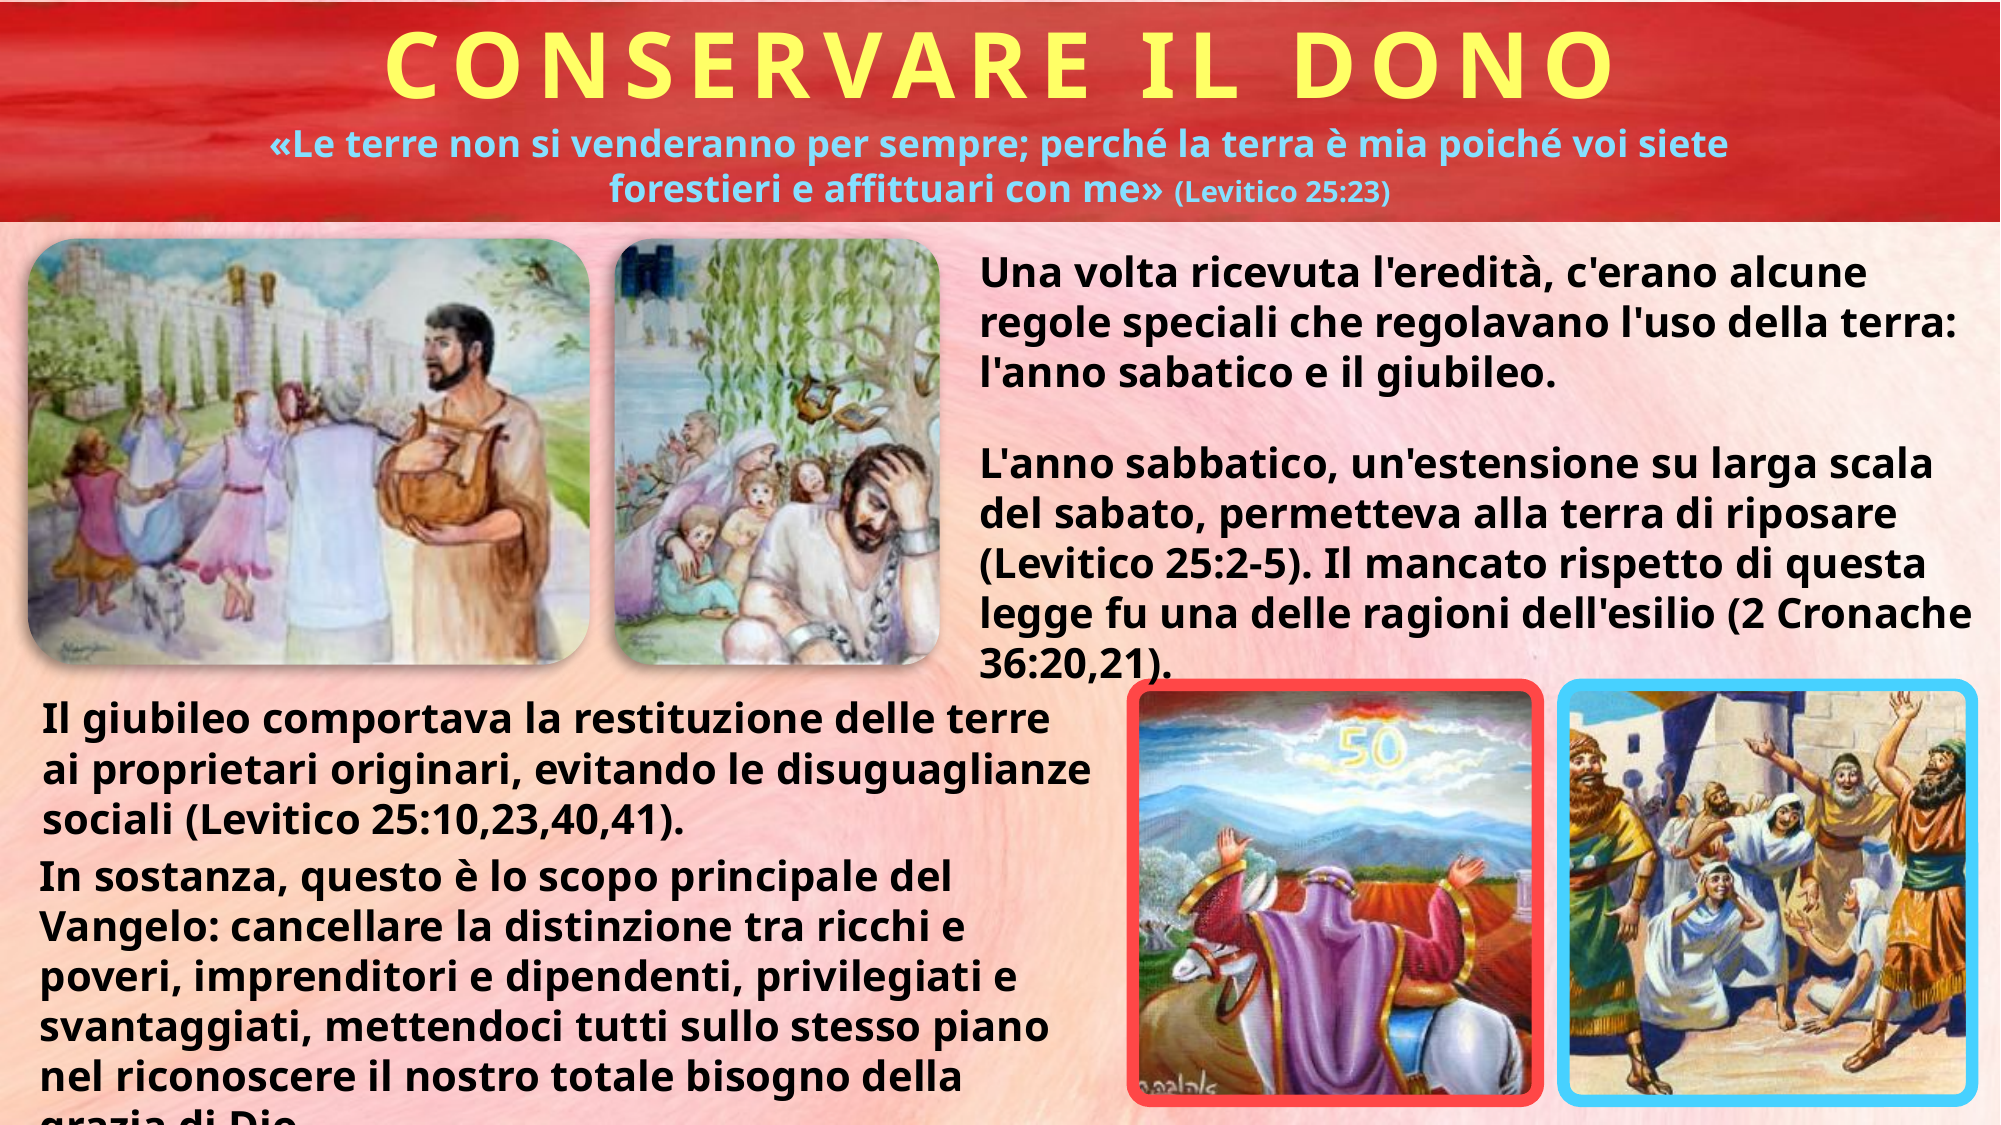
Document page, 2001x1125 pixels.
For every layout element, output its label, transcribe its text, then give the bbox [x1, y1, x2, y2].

picture [0, 1, 2000, 223]
text_box Una volta ricevuta l'eredità, c'erano alcune regole speciali che regolavano l'uso della terra: l'anno sabatico e il giubileo. [964, 238, 2000, 404]
picture [614, 238, 941, 666]
picture [1132, 684, 1539, 1102]
picture [1562, 684, 1973, 1102]
picture [27, 238, 591, 666]
text_box Il giubileo comportava la restituzione delle terre ai proprietari originari, evitando le disuguaglianze sociali (Levitico 25:10,23,40,41). [27, 684, 1113, 842]
text_box L'anno sabbatico, un'estensione su larga scala del sabato, permetteva alla terra di riposare (Levitico 25:2-5). Il mancato rispetto di questa legge fu una delle ragioni dell'esilio (2 Cronache 36:20,21). [964, 429, 2000, 695]
text_box In sostanza, questo è lo scopo principale del Vangelo: cancellare la distinzione tra ricchi e poveri, imprenditori e dipendenti, privilegiati e svantaggiati, mettendoci tutti sullo stesso piano nel riconoscere il nostro totale bisogno della grazia di Dio. [24, 842, 1116, 1125]
